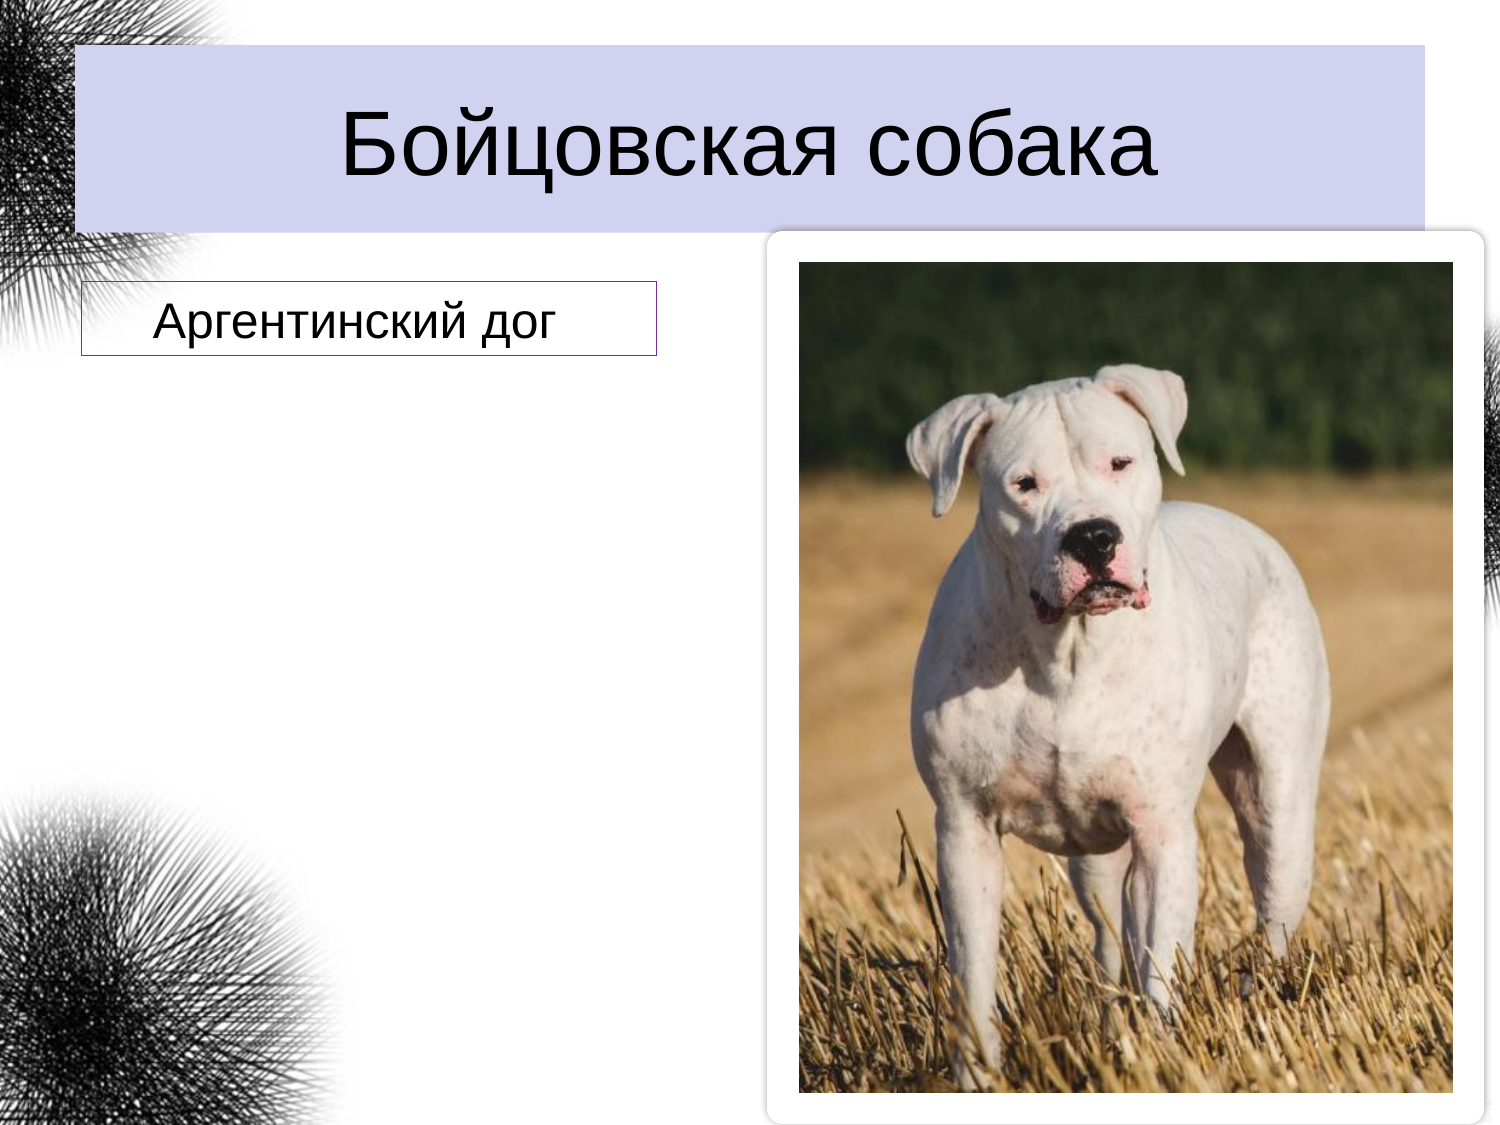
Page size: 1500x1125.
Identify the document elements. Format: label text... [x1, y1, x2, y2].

text_box Аргентинский дог [81, 281, 657, 356]
title Бойцовская собака [75, 45, 1425, 233]
picture [0, 0, 1500, 1125]
